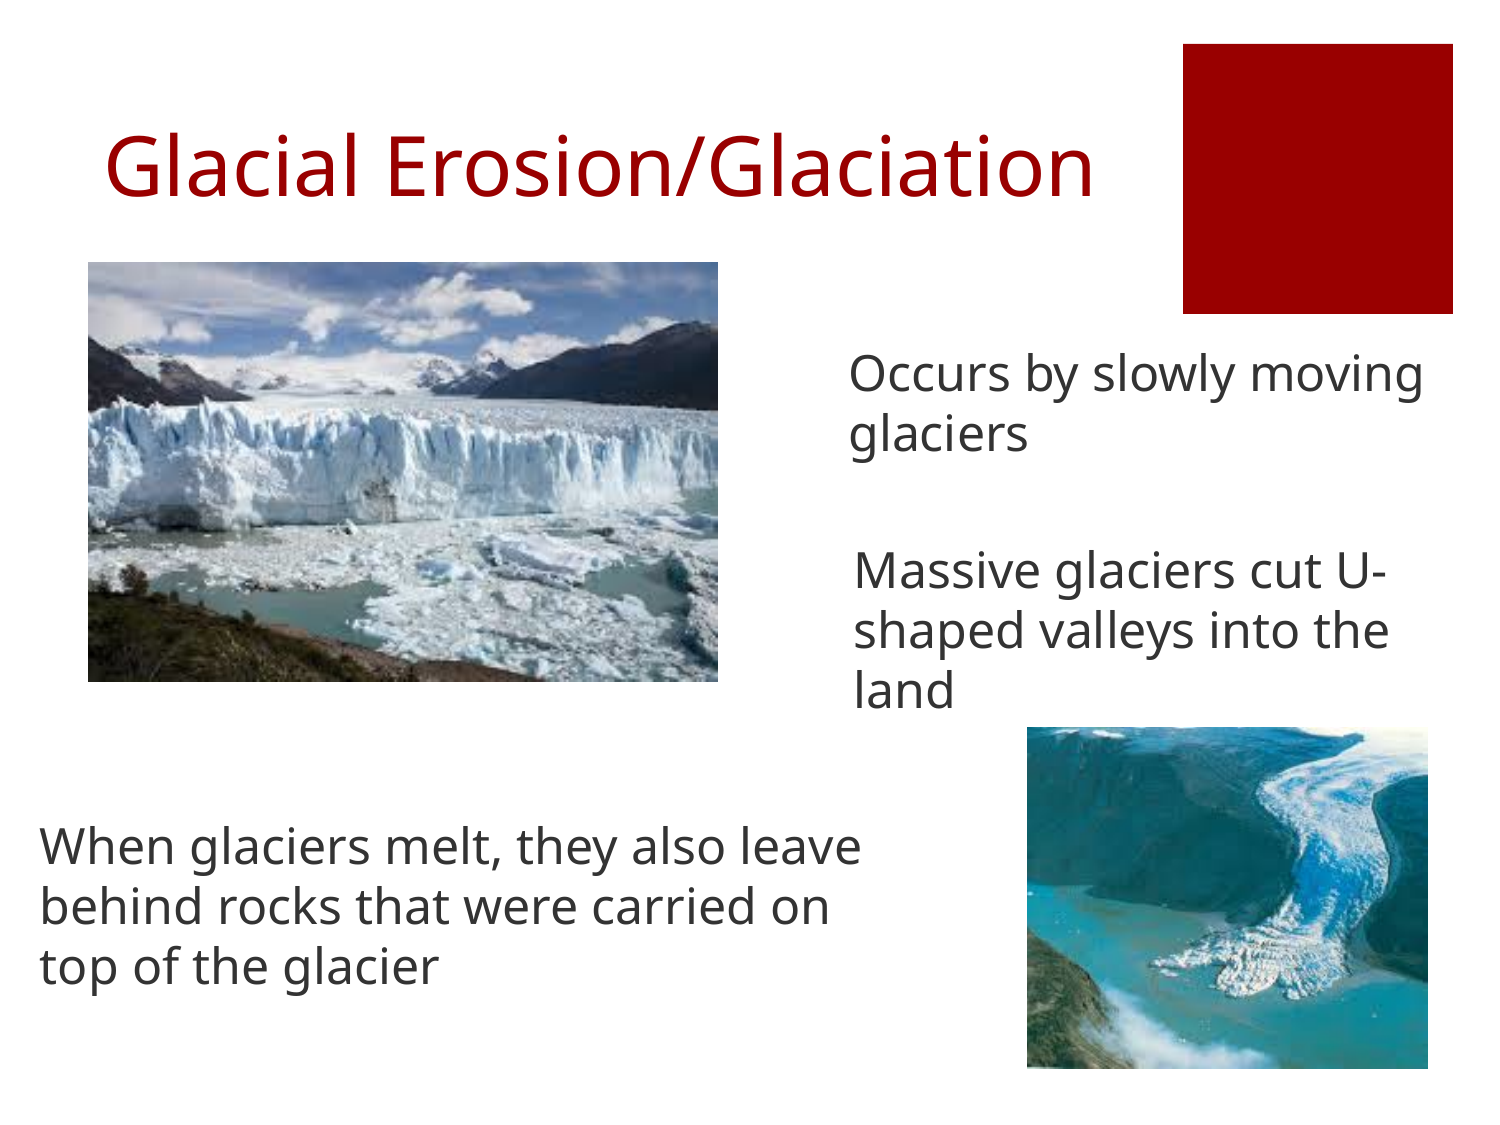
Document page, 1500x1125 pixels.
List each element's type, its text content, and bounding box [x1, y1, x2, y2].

title Glacial Erosion/Glaciation [88, 33, 1228, 221]
list Occurs by slowly moving glaciers [833, 334, 1480, 540]
picture [87, 261, 719, 682]
text_box Massive glaciers cut U-shaped valleys into the land [838, 530, 1480, 751]
picture [1423, 817, 1428, 828]
text_box When glaciers melt, they also leave behind rocks that were carried on top of the glacier [24, 807, 910, 1028]
picture [1026, 727, 1428, 1069]
